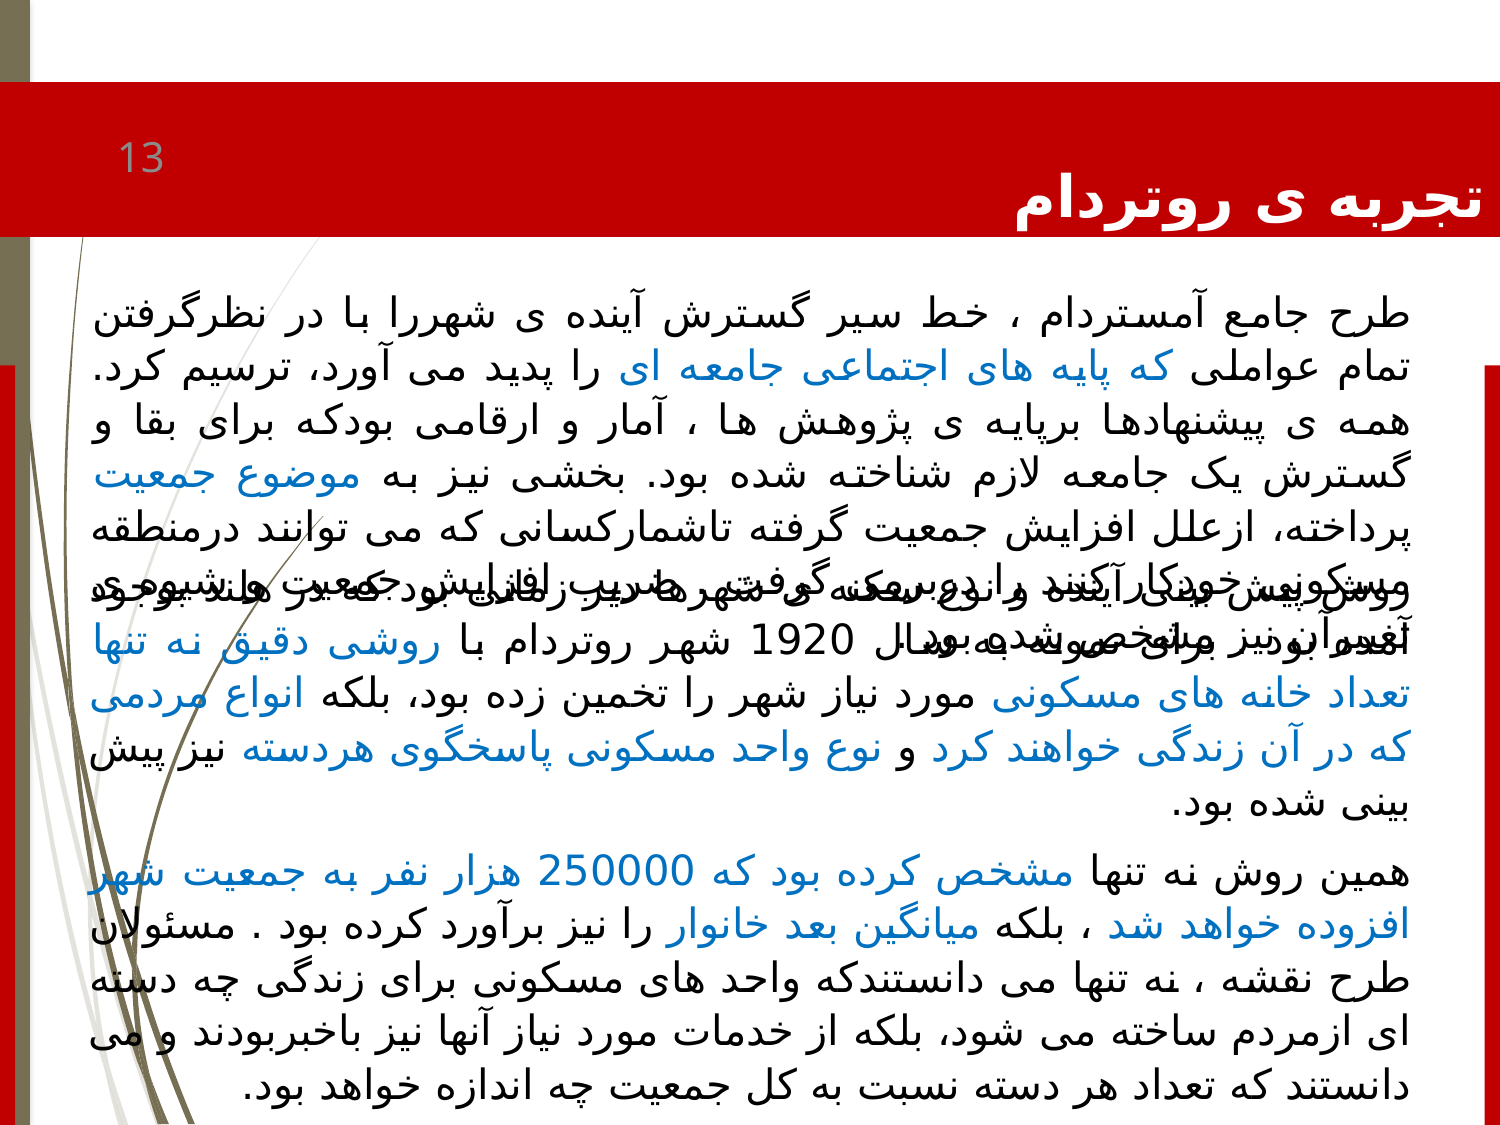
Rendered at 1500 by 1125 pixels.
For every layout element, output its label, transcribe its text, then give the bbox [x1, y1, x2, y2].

text_box [0, 365, 16, 1125]
slide_number 13 [83, 129, 180, 190]
text_box تجربه ی روتردام [0, 82, 1500, 237]
text_box طرح جامع آمستردام ، خط سیر گسترش آینده ی شهررا با در نظرگرفتن تمام عواملی که پایه های اجتماعی جامعه ای را پدید می آورد، ترسیم کرد. همه ی پیشنهادها برپایه ی پژوهش ها ، آمار و ارقامی بودکه برای بقا و گسترش یک جامعه لازم شناخته شده بود. بخشی نیز به موضوع جمعیت پرداخته، ازعلل افزایش جمعیت گرفته تاشمارکسانی که می توانند درمنطقه مسکونی خودکار کنند را دربرمی گرفت . ضریب افزایش جمعیت و شیوه ی تغییرآن نیز مشخص شده بود . [73, 274, 1427, 548]
text_box روش پیش بینی آینده و نوع سکنه ی شهرها دیر زمانی بود که در هلند بوجود آمده بود . برای نمونه به سال 1920 شهر روتردام با روشی دقیق نه تنها تعداد خانه های مسکونی مورد نیاز شهر را تخمین زده بود، بلکه انواع مردمی که در آن زندگی خواهند کرد و نوع واحد مسکونی پاسخگوی هردسته نیز پیش بینی شده بود. همین روش نه تنها مشخص کرده بود که 250000 هزار نفر به جمعیت شهر افزوده خواهد شد ، بلکه میانگین بعد خانوار را نیز برآورد کرده بود . مسئولان طرح نقشه ، نه تنها می دانستندکه واحد های مسکونی برای زندگی چه دسته ای ازمردم ساخته می شود، بلکه از خدمات مورد نیاز آنها نیز باخبربودند و می دانستند که تعداد هر دسته نسبت به کل جمعیت چه اندازه خواهد بود. [73, 548, 1427, 1115]
text_box [1484, 365, 1500, 1125]
